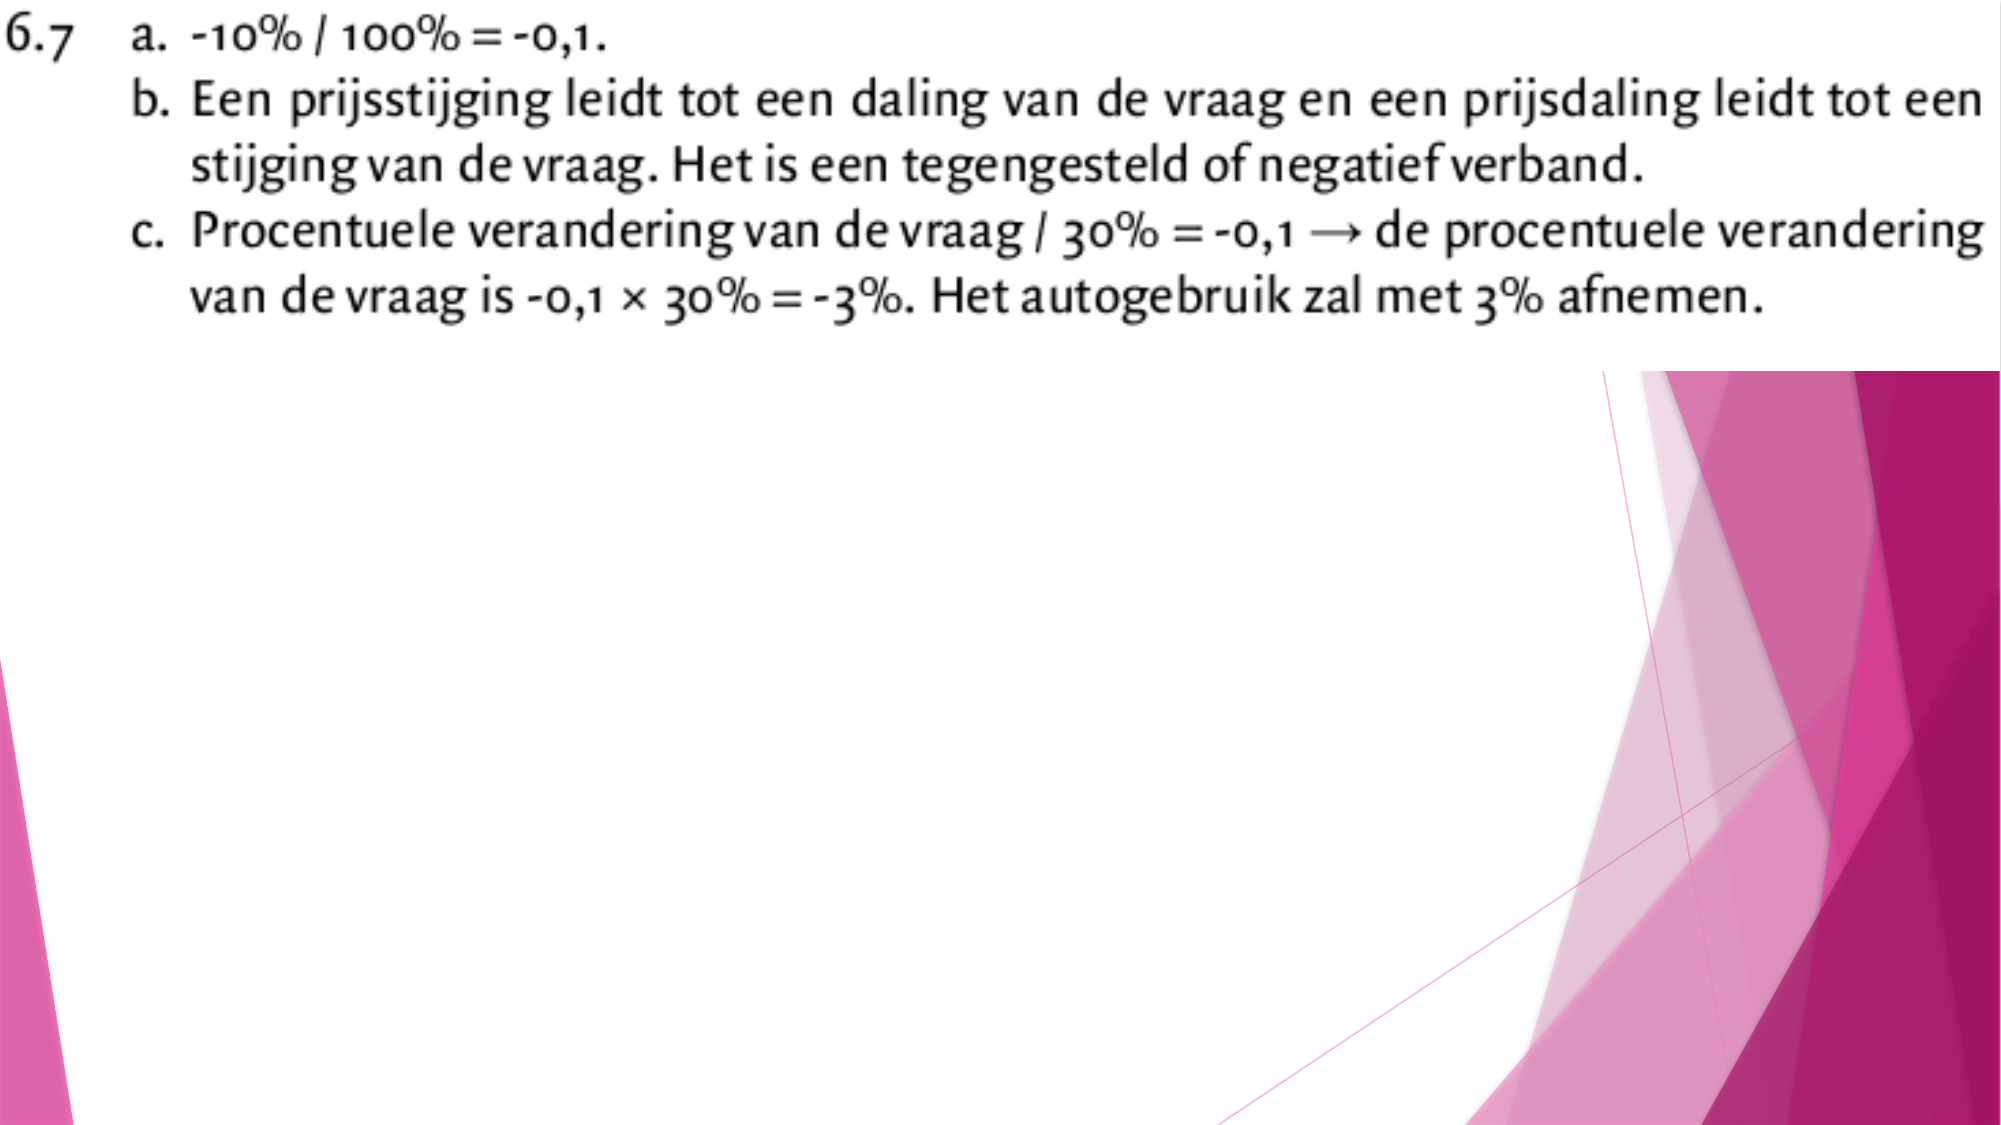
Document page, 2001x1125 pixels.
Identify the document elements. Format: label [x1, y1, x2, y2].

picture [0, 0, 2000, 372]
